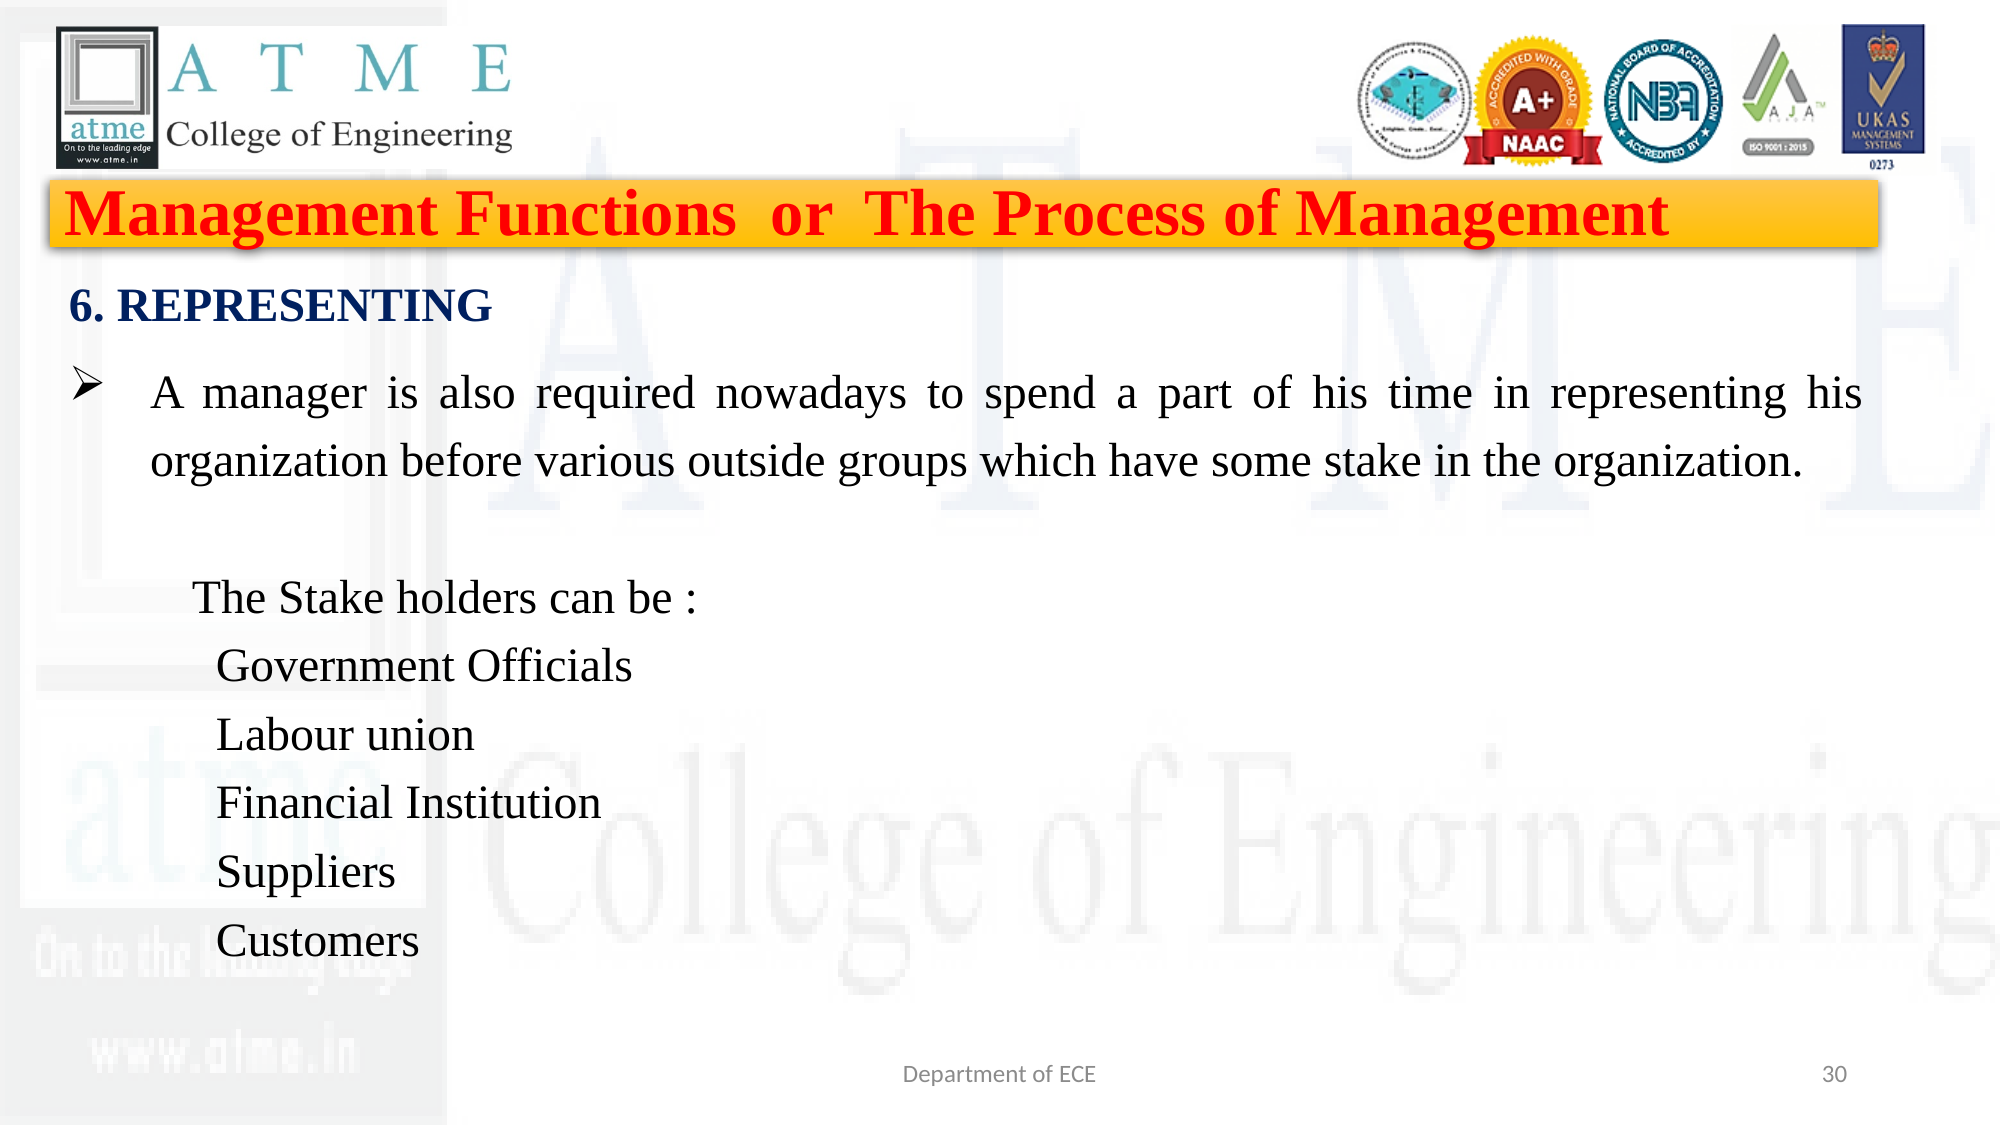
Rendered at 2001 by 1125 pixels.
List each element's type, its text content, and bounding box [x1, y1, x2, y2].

text_box 6. REPRESENTING A manager is also required nowadays to spend a part of his time in representing his organization before various outside groups which have some stake in the organization. The Stake holders can be : Government Officials Labour union Financial Institution Suppliers Customers [53, 273, 1881, 987]
slide_number 30 [1412, 1042, 1863, 1103]
picture [1352, 24, 1941, 182]
title Management Functions or The Process of Management [49, 180, 1879, 247]
picture [56, 26, 512, 169]
footer Department of ECE [662, 1042, 1338, 1103]
